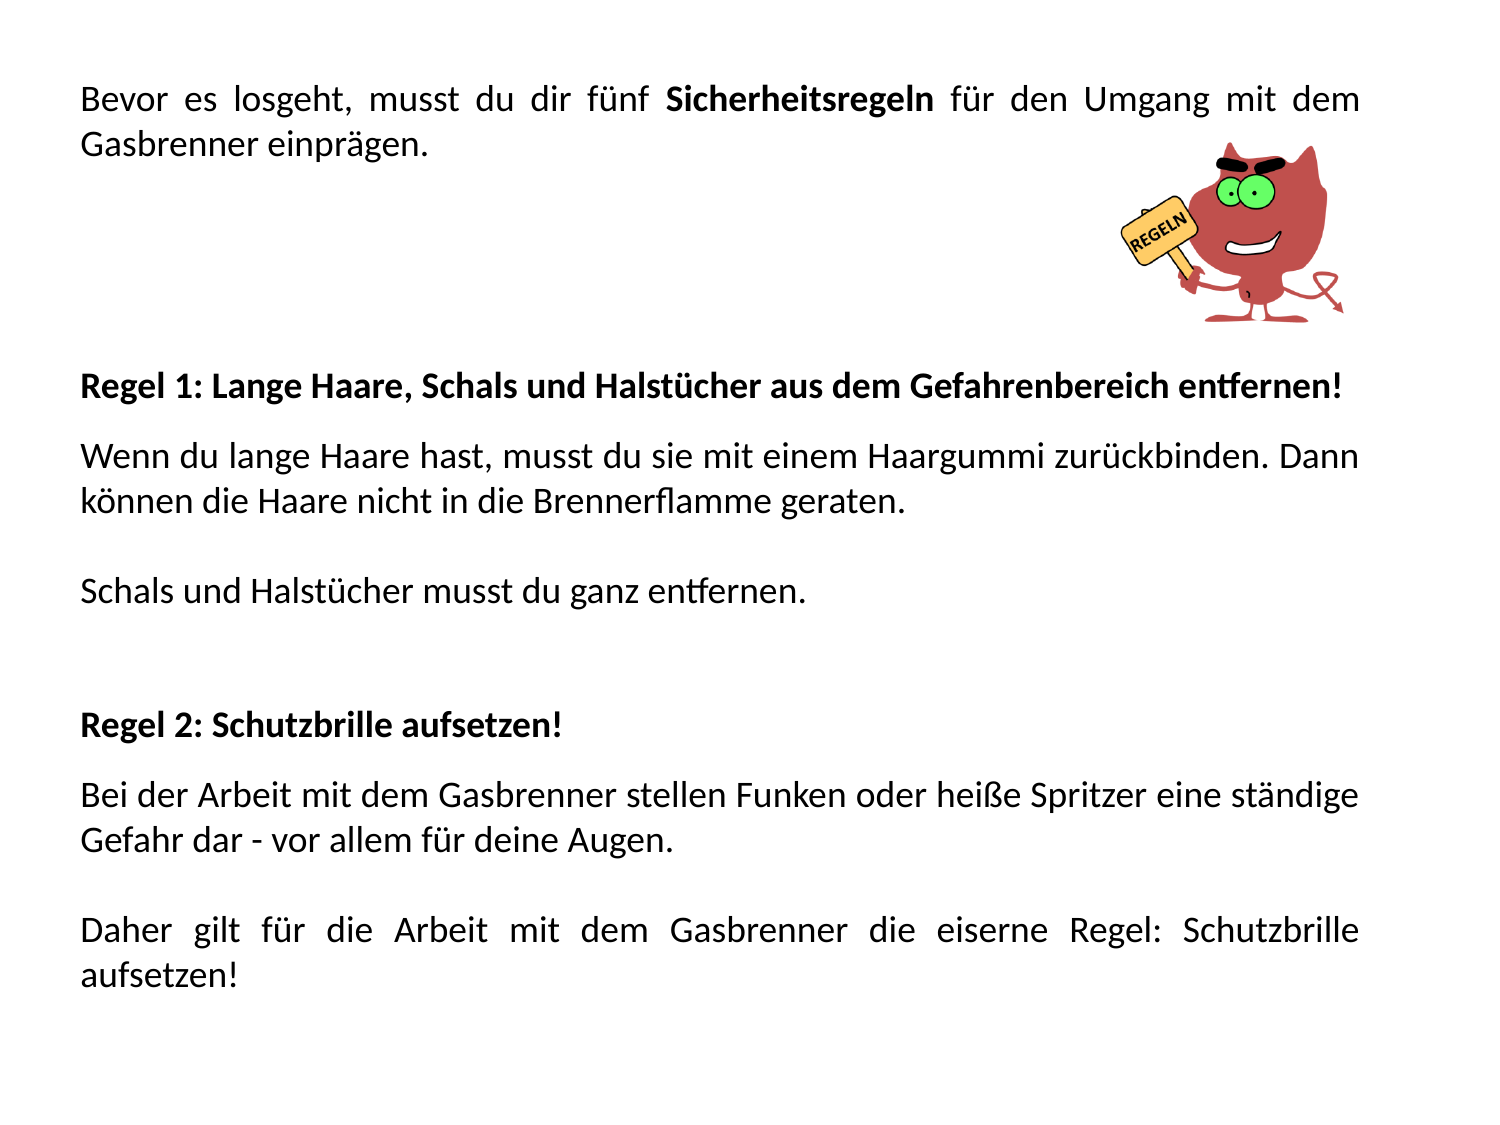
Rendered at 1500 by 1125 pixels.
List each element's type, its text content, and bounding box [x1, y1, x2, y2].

text_box Regel 1: Lange Haare, Schals und Halstücher aus dem Gefahrenbereich entfernen! Wenn du lange Haare hast, musst du sie mit einem Haargummi zurückbinden. Dann können die Haare nicht in die Brennerflamme geraten. Schals und Halstücher musst du ganz entfernen. [65, 353, 1376, 619]
text_box Bevor es losgeht, musst du dir fünf Sicherheitsregeln für den Umgang mit dem Gasbrenner einprägen. [65, 66, 1376, 284]
text_box Regel 2: Schutzbrille aufsetzen! Bei der Arbeit mit dem Gasbrenner stellen Funken oder heiße Spritzer eine ständige Gefahr dar - vor allem für deine Augen. Daher gilt für die Arbeit mit dem Gasbrenner die eiserne Regel: Schutzbrille aufsetzen! [65, 692, 1376, 1003]
picture [1115, 136, 1355, 327]
